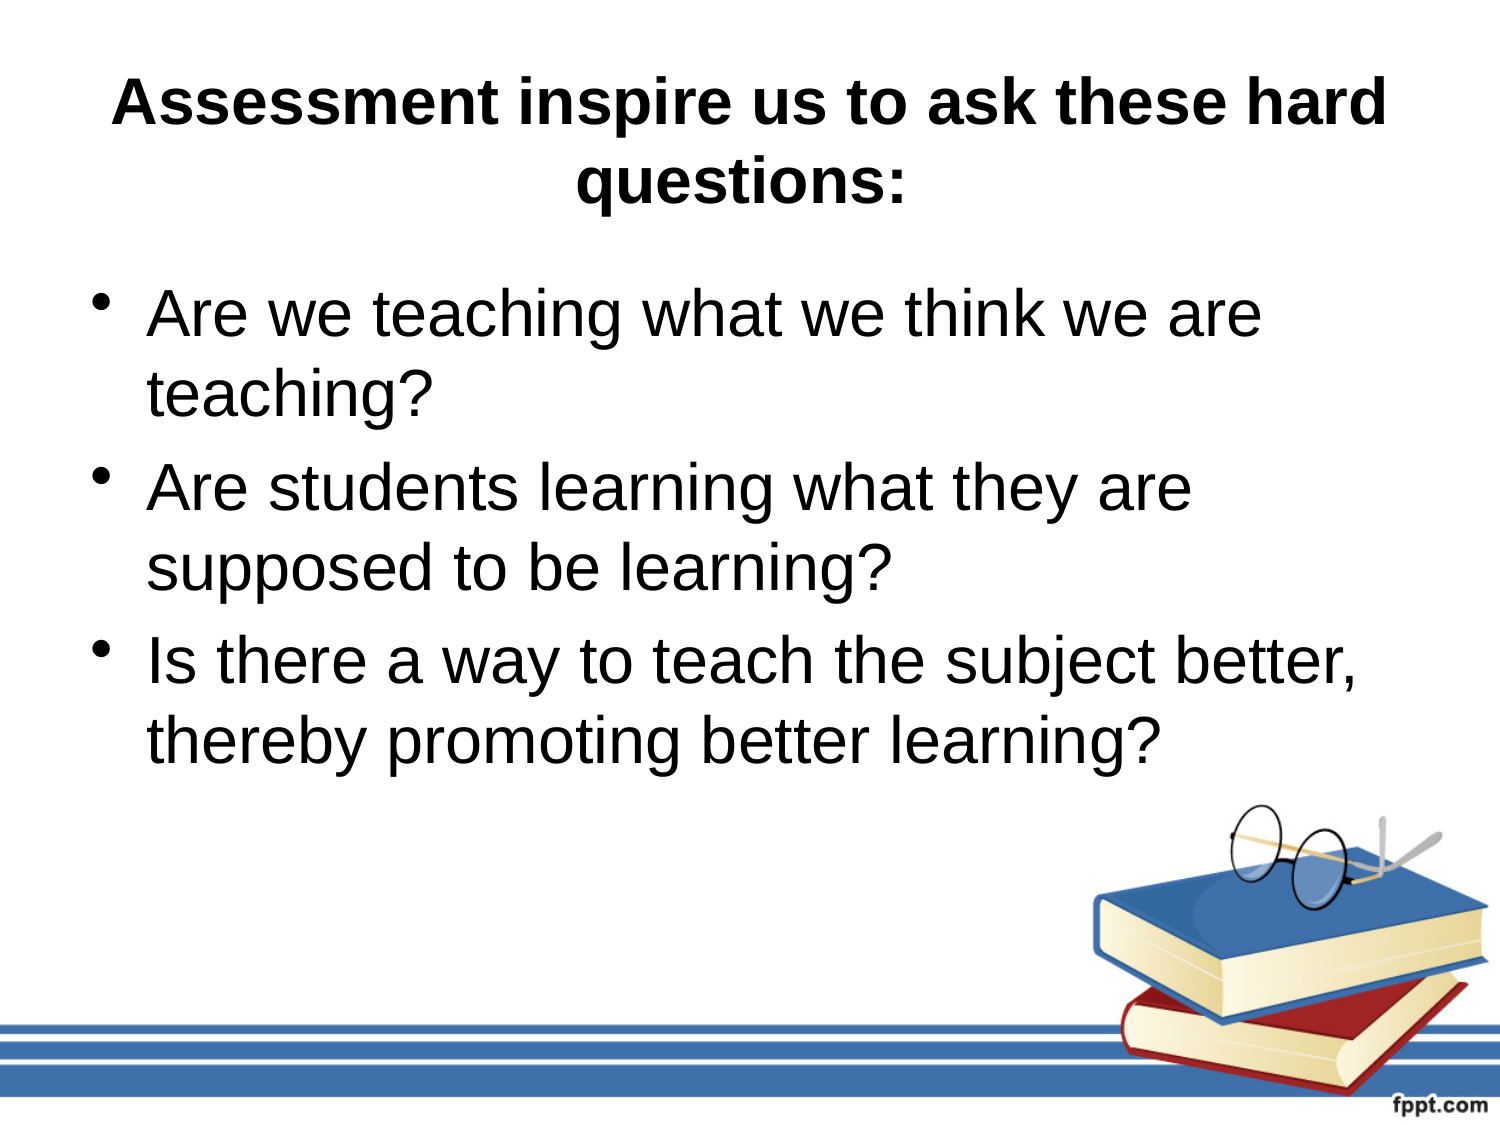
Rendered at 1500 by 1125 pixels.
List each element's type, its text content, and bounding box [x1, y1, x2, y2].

picture [0, 0, 1500, 1125]
title Assessment inspire us to ask these hard questions: [75, 50, 1426, 225]
list Are we teaching what we think we are teaching? Are students learning what they are supposed to be learning? Is there a way to teach the subject better, thereby promoting better learning? [75, 262, 1425, 1005]
